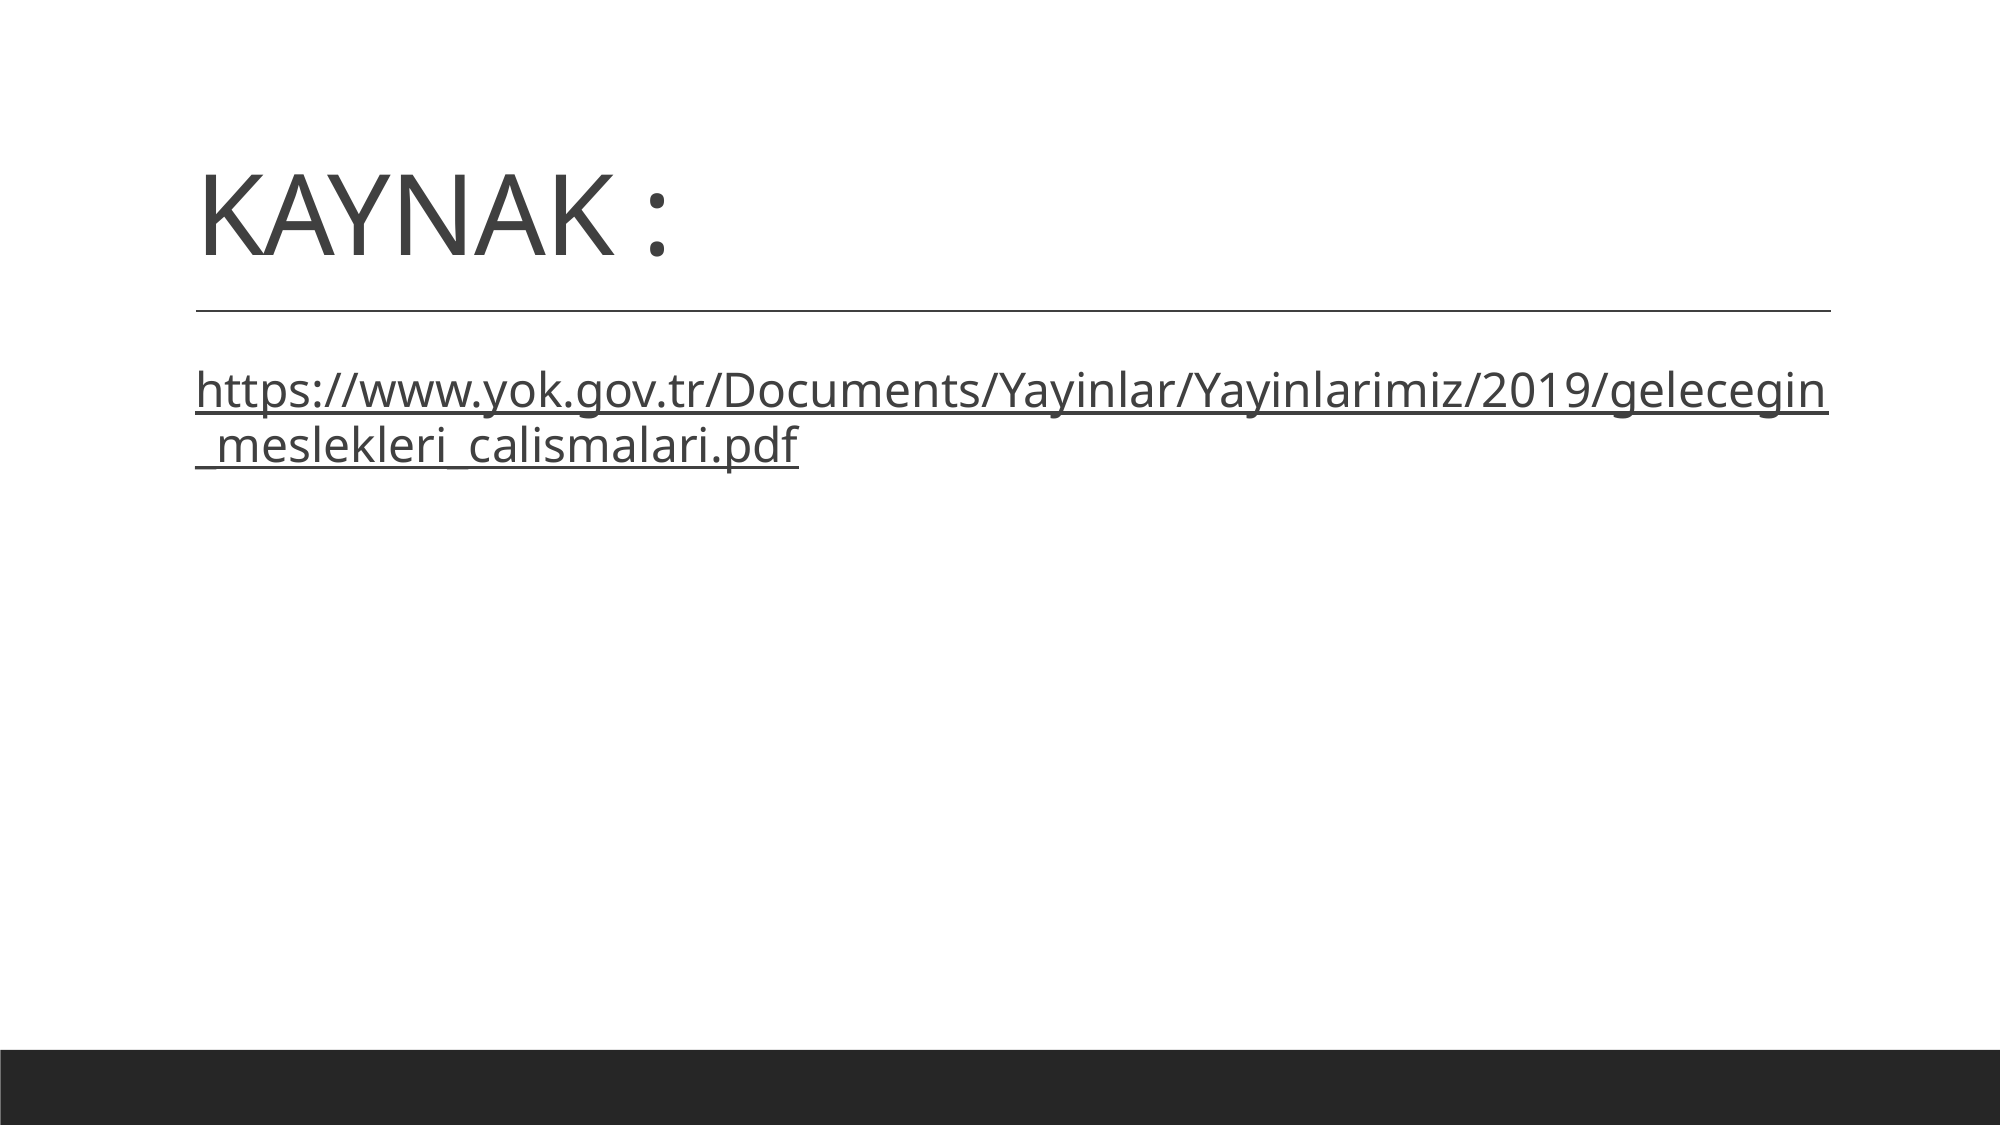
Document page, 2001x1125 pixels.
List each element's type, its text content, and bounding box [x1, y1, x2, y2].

list https://www.yok.gov.tr/Documents/Yayinlar/Yayinlarimiz/2019/gelecegin_meslekleri_calismalari.pdf [180, 345, 1830, 963]
title KAYNAK : [180, 47, 1830, 285]
